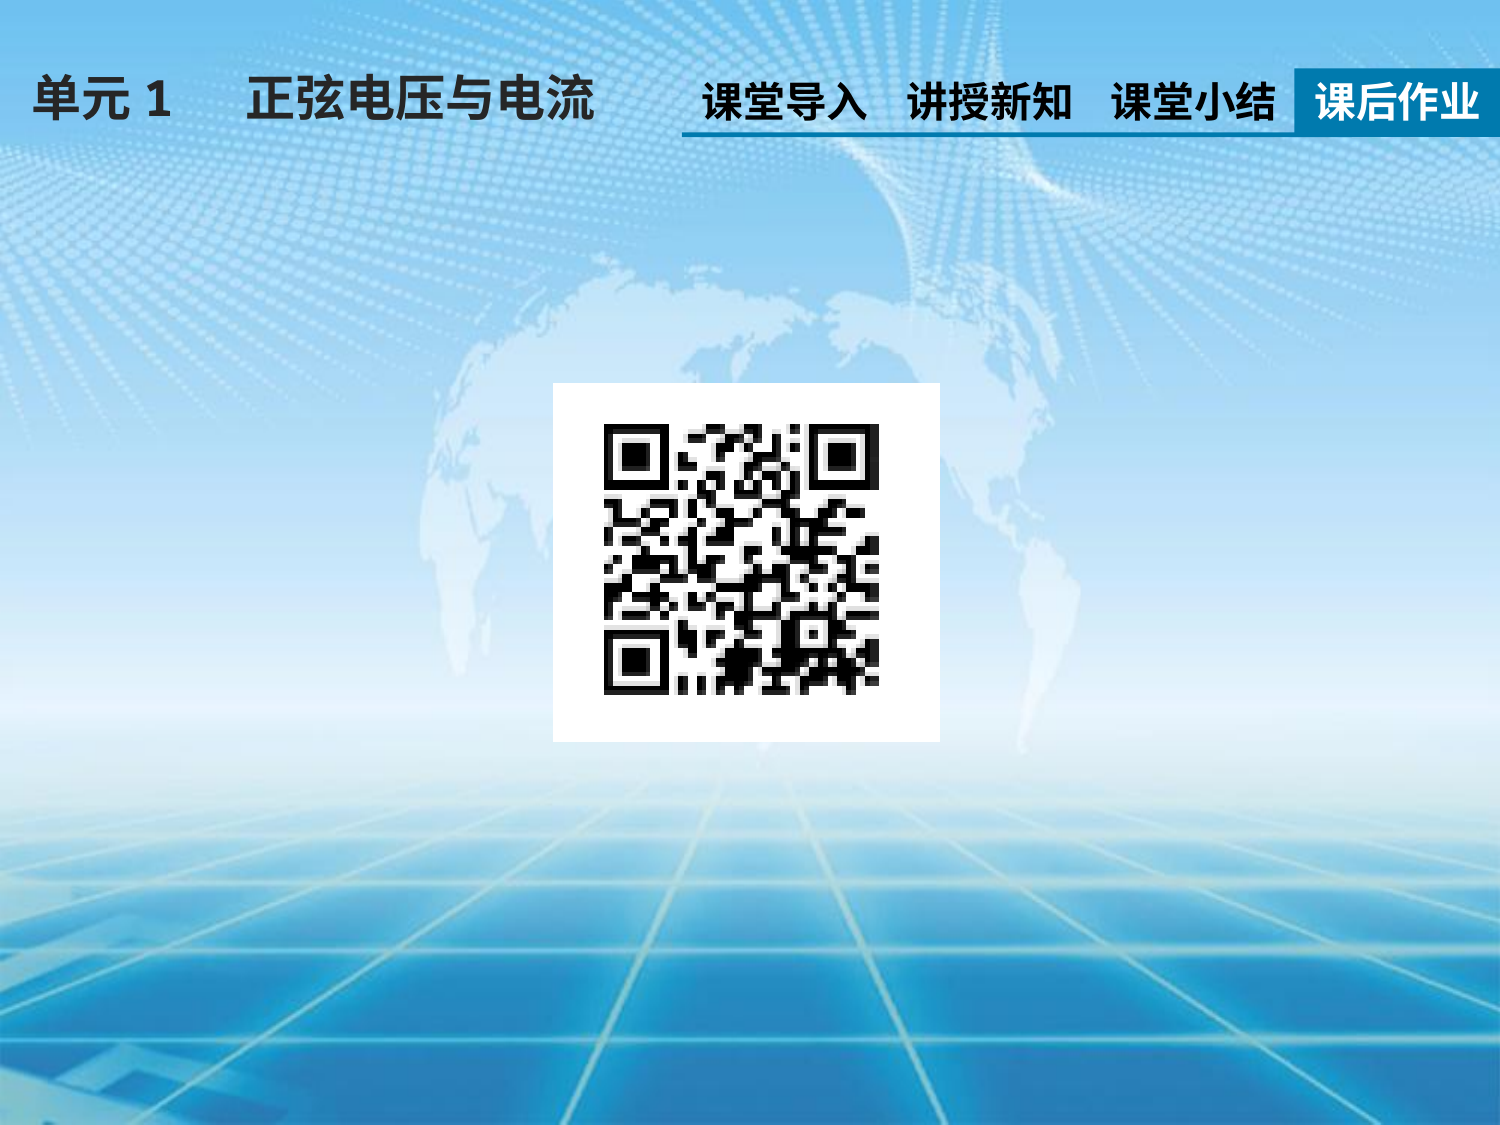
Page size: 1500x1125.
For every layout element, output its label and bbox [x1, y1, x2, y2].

text_box [16, 59, 1500, 135]
picture [0, 0, 1500, 1125]
